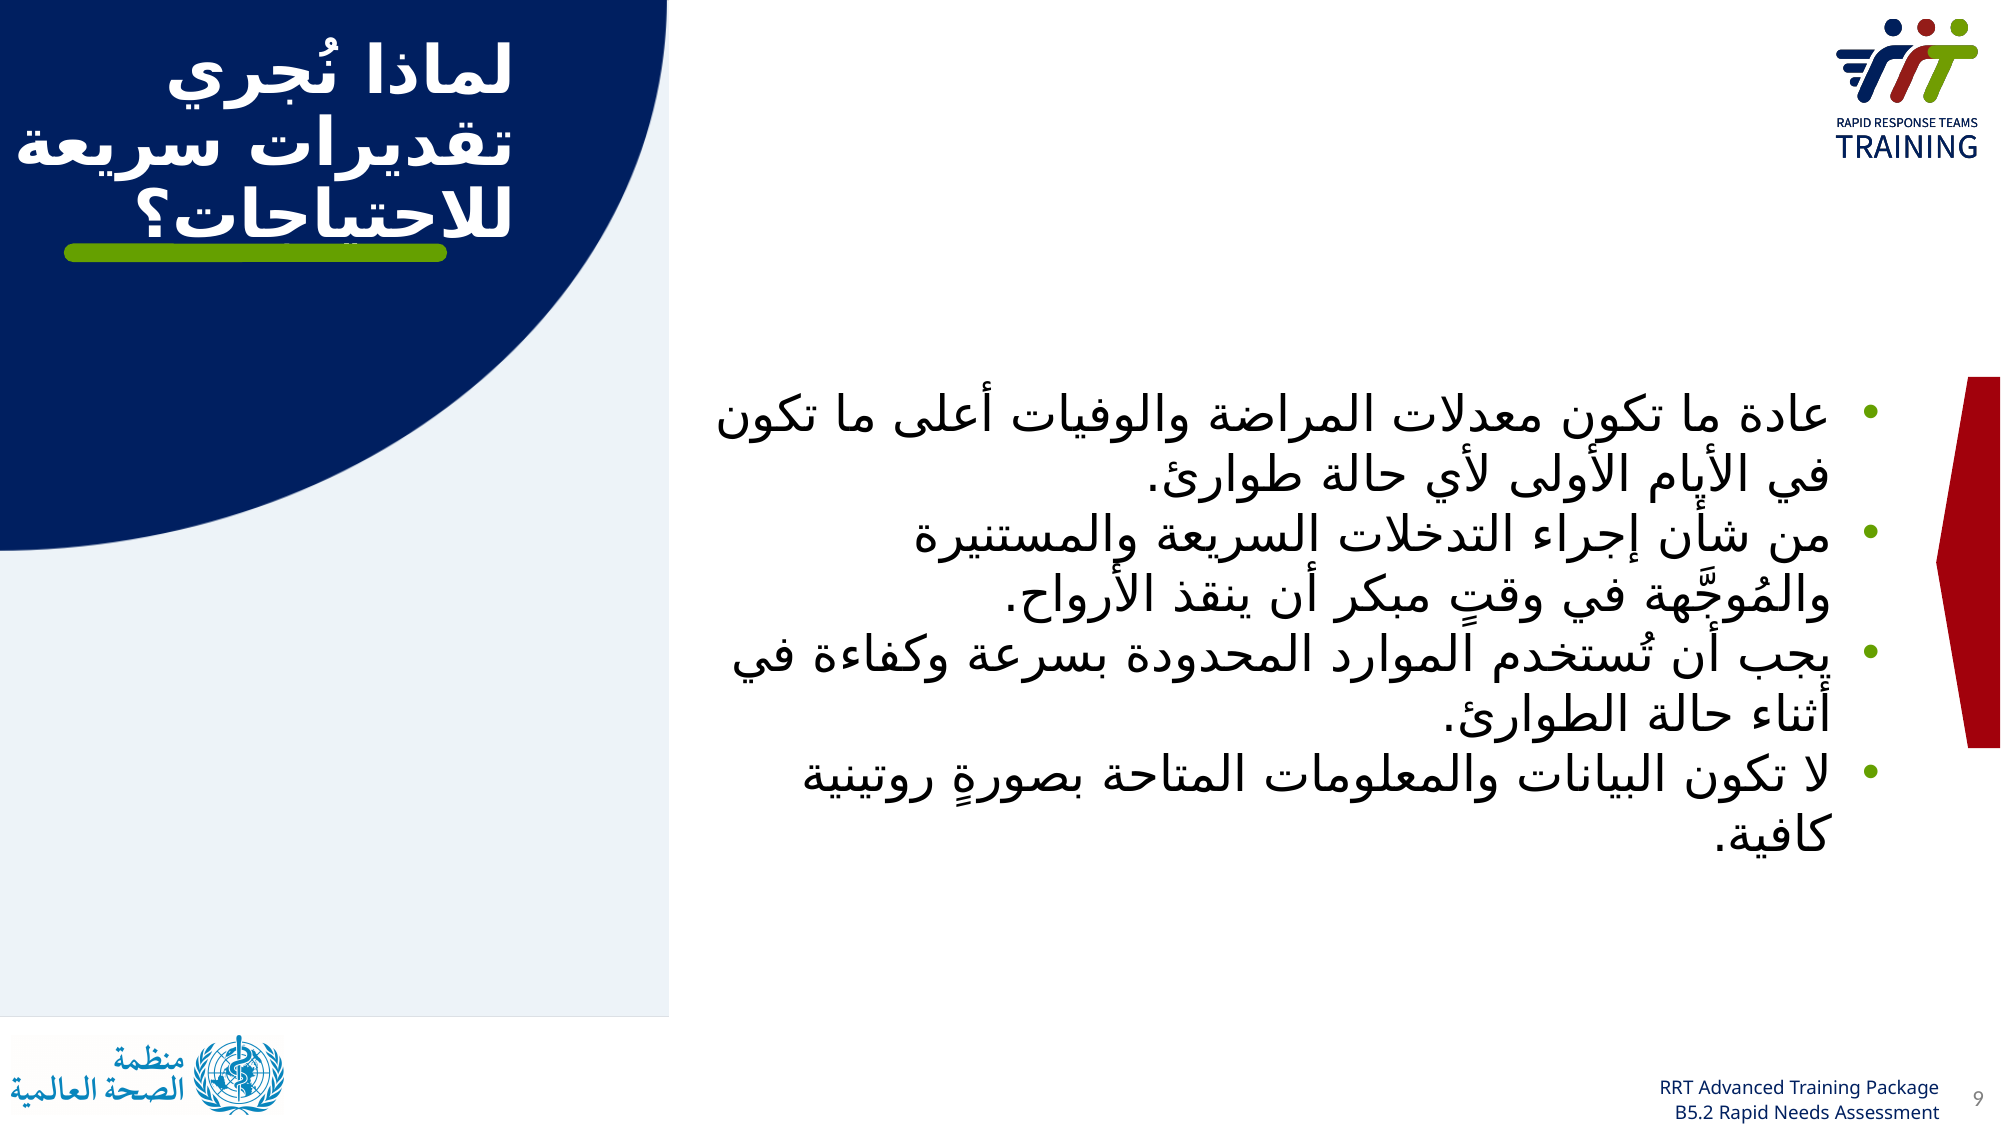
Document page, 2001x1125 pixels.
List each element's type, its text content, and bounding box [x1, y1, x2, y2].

title لماذا نُجري تقديرات سريعة للاحتياجات؟ [0, 0, 524, 303]
text_box [63, 243, 448, 263]
picture [11, 1035, 284, 1115]
picture [1835, 19, 1978, 167]
picture [0, 0, 669, 1018]
text_box عادة ما تكون معدلات المراضة والوفيات أعلى ما تكون في الأيام الأولى لأي حالة طوارئ. من شأن إجراء التدخلات السريعة والمستنيرة والمُوجَّهة في وقتٍ مبكر أن ينقذ الأرواح. يجب أن تُستخدم الموارد المحدودة بسرعة وكفاءة في أثناء حالة الطوارئ. لا تكون البيانات والمعلومات المتاحة بصورةٍ روتينية كافية. [706, 373, 1887, 869]
picture [241, 1050, 247, 1059]
